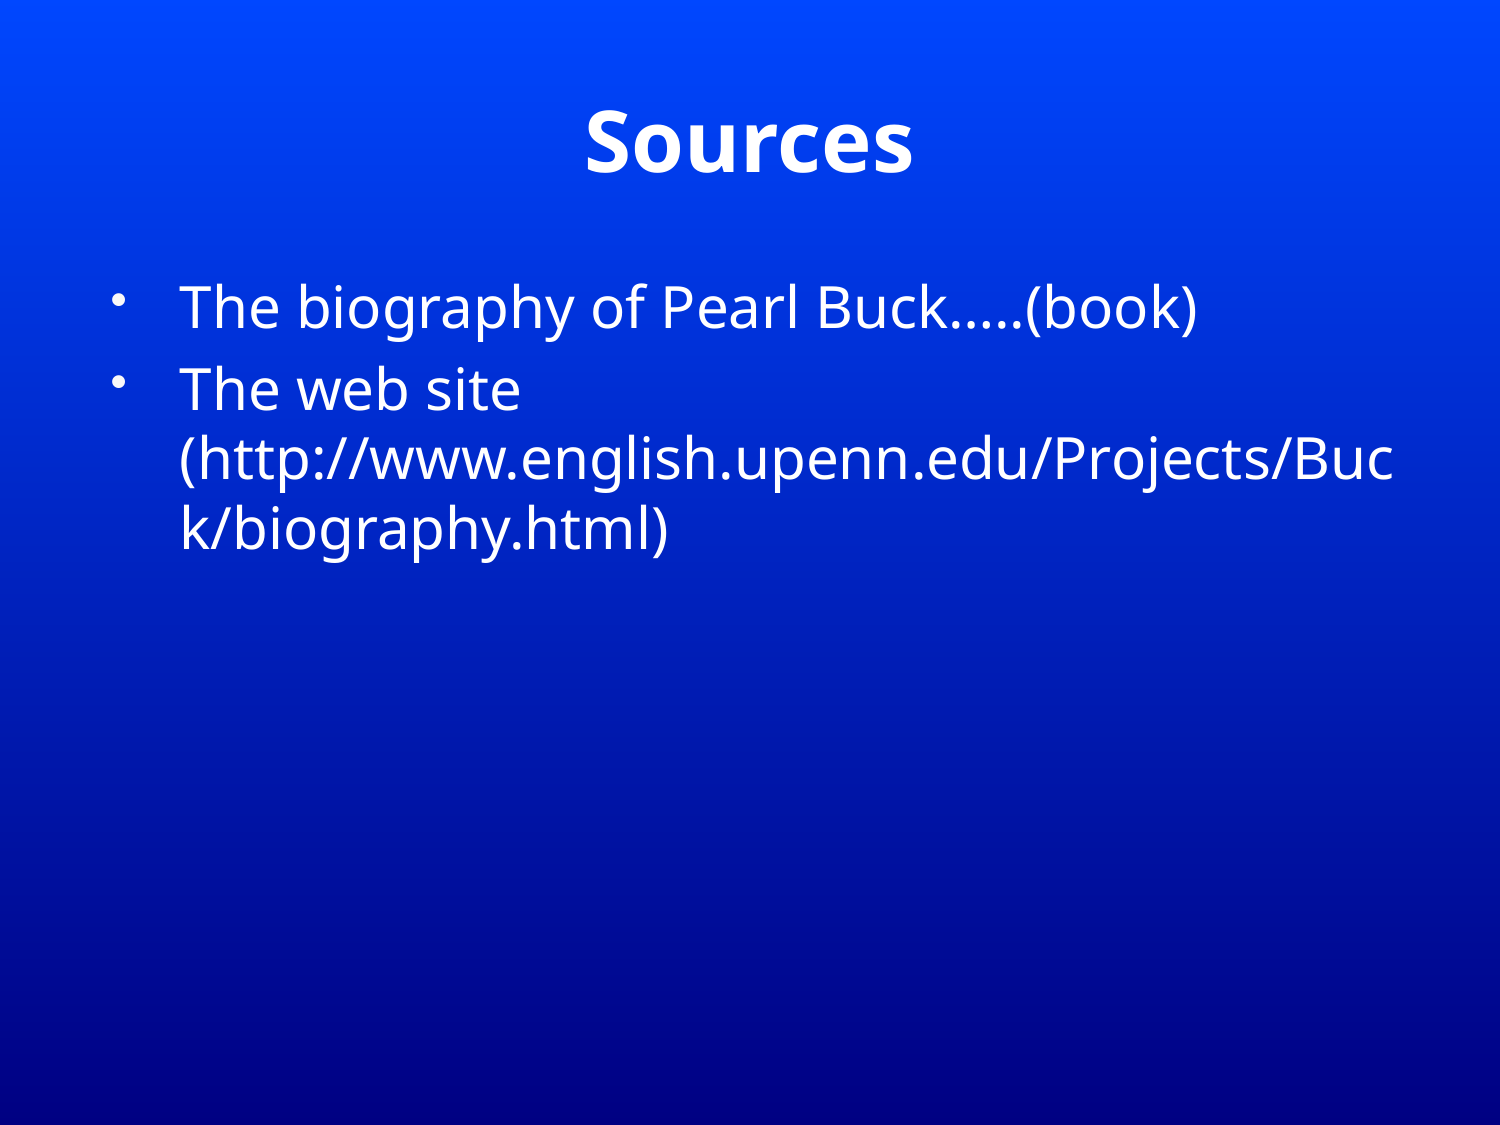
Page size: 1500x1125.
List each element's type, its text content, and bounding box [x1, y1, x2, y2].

title Sources [75, 45, 1425, 233]
list The biography of Pearl Buck…..(book) The web site (http://www.english.upenn.edu/Projects/Buck/biography.html) [75, 262, 1425, 1035]
